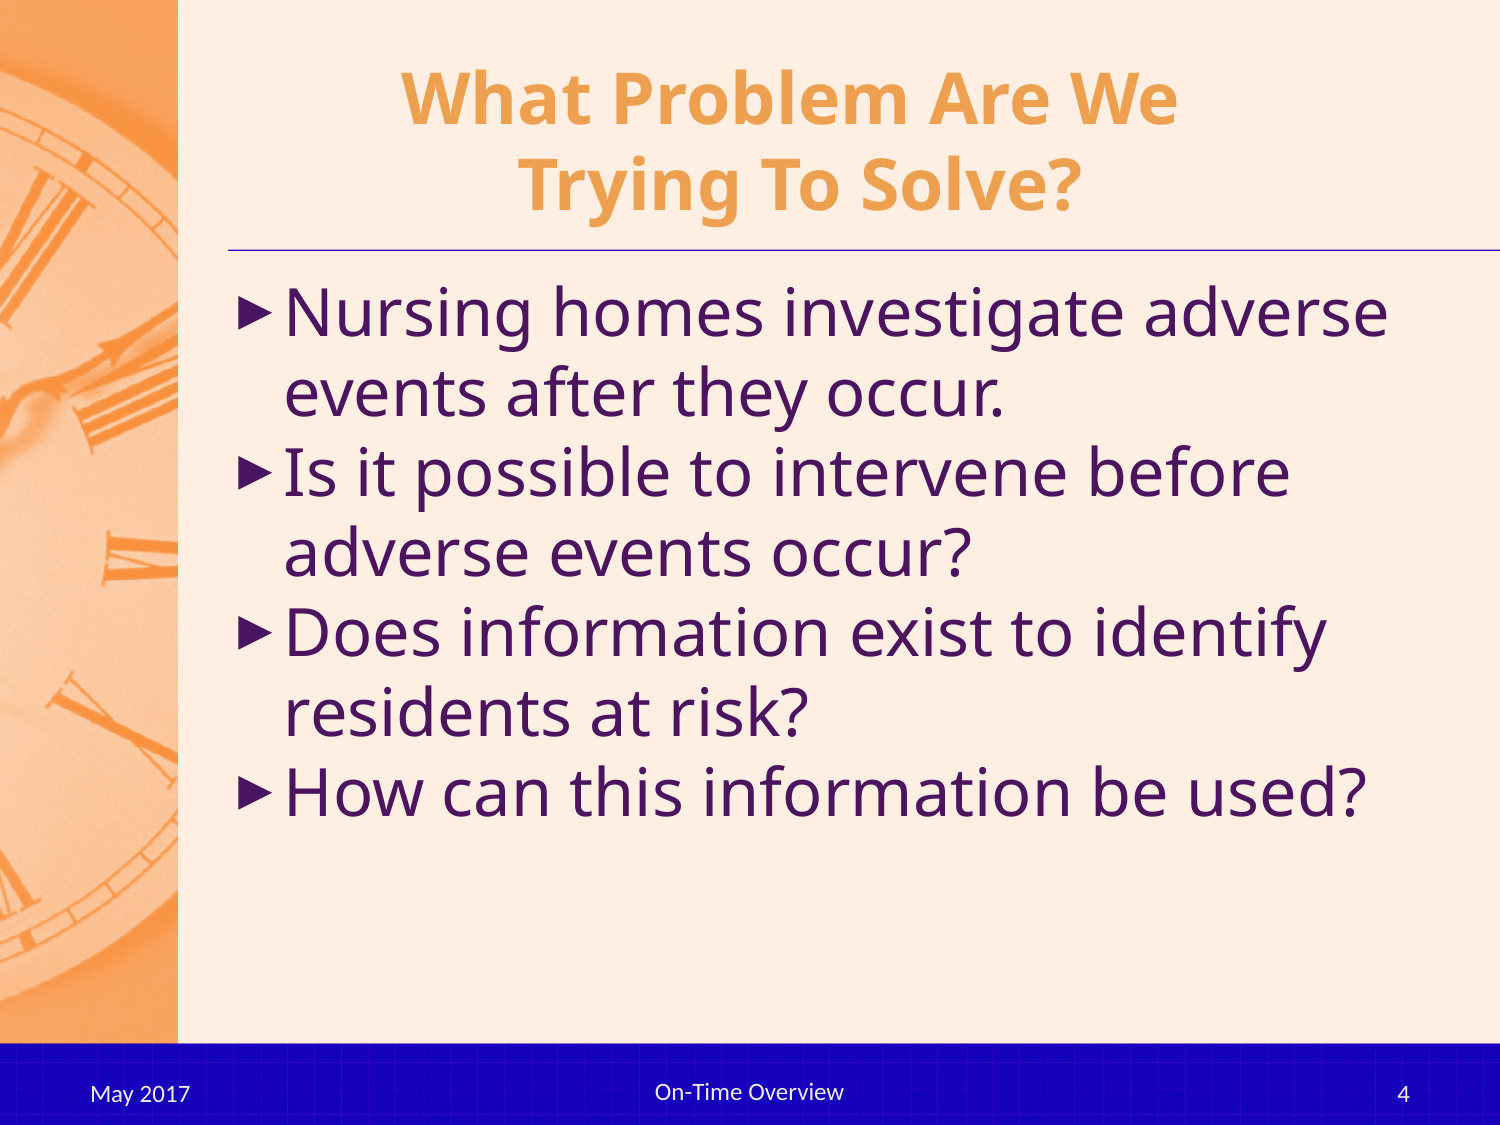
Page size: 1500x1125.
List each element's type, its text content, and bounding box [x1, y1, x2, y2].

slide_number 4 [1074, 1062, 1425, 1122]
footer On-Time Overview [512, 1060, 988, 1121]
picture [0, 0, 1500, 1125]
list Nursing homes investigate adverse events after they occur. Is it possible to intervene before adverse events occur? Does information exist to identify residents at risk? How can this information be used? [212, 262, 1425, 1005]
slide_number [75, 1062, 425, 1122]
title What Problem Are We Trying To Solve? [174, 45, 1425, 233]
